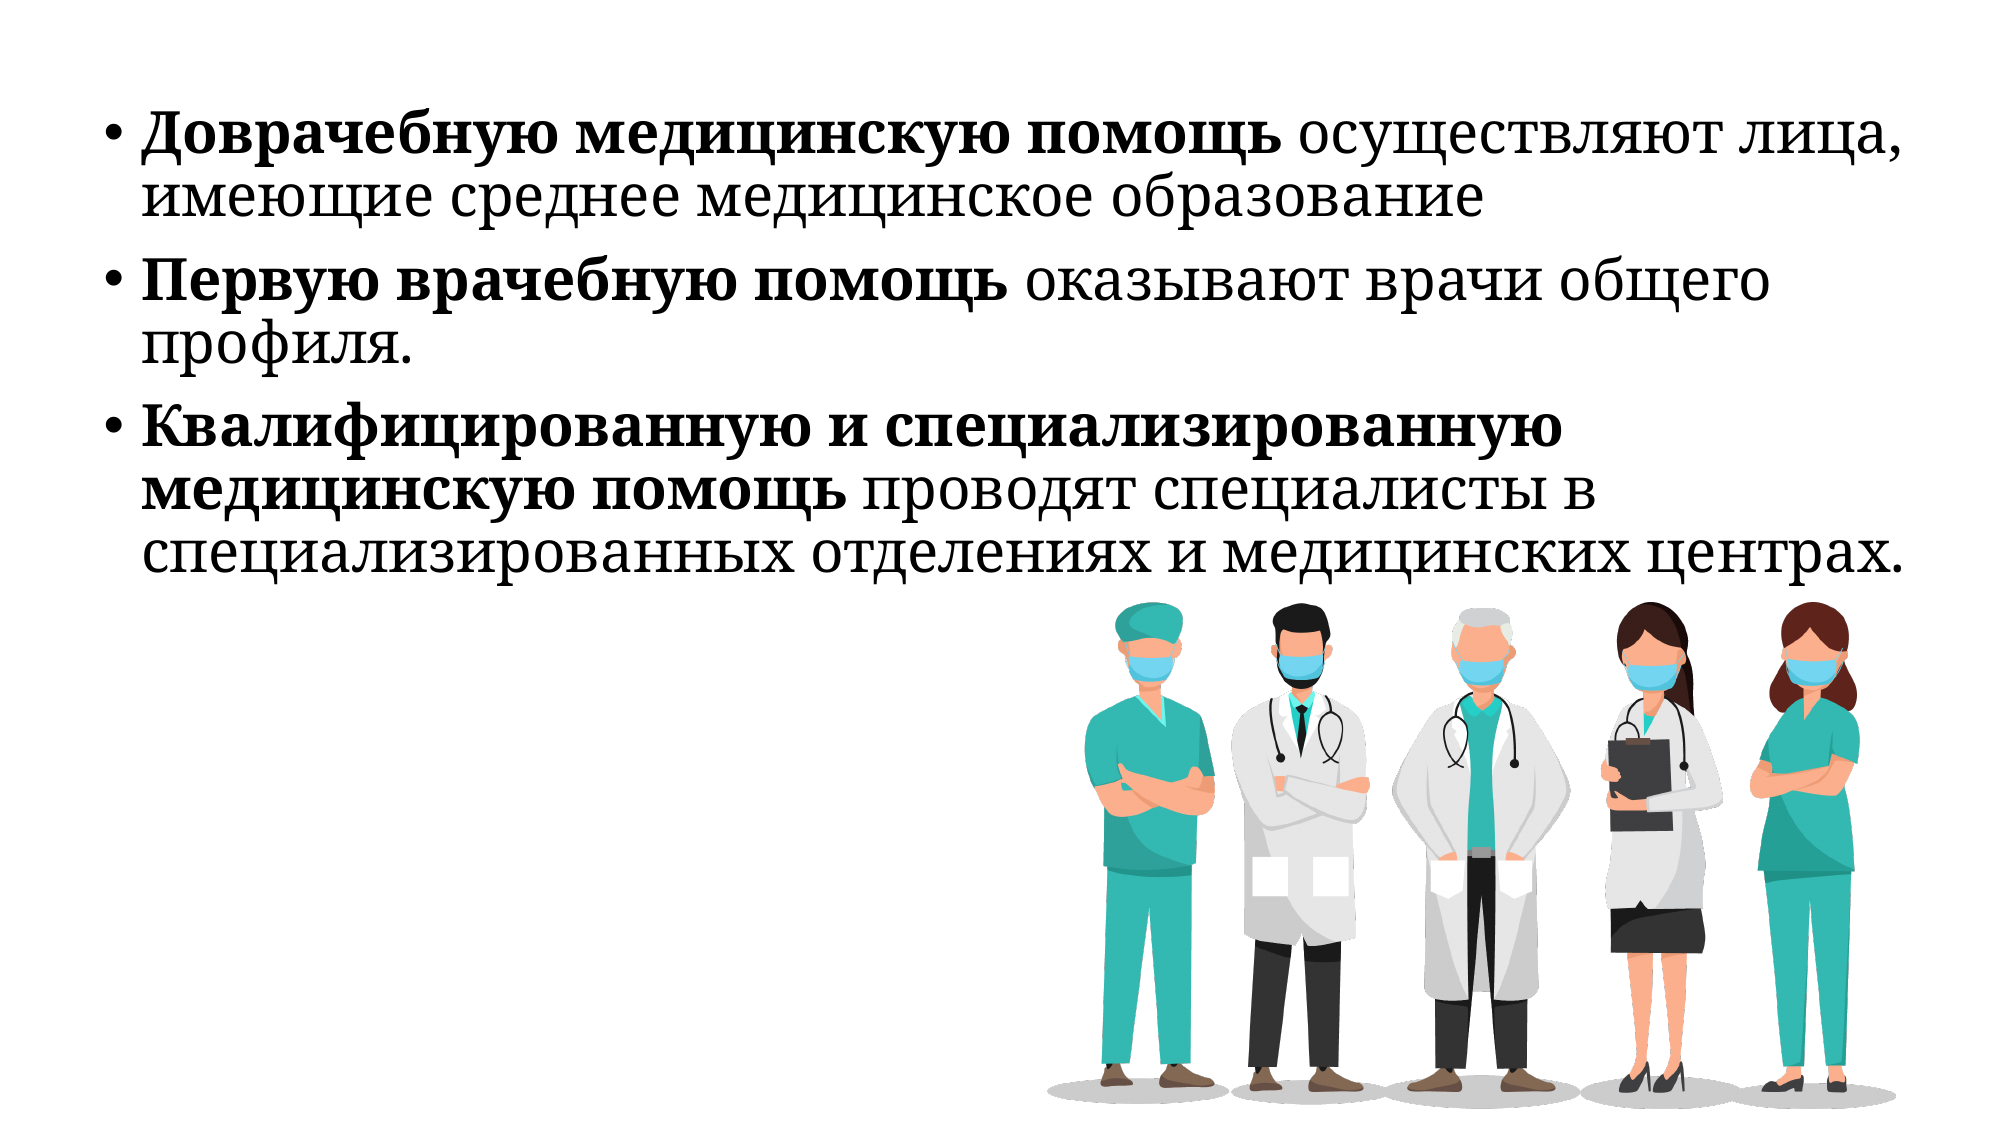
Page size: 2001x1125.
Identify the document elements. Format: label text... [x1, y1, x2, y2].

list Доврачебную медицинскую помощь осуществляют лица, имеющие среднее медицинское образование Первую врачебную помощь оказывают врачи общего профиля. Квалифицированную и специализированную медицинскую помощь проводят специалисты в специализированных отделениях и медицинских центрах. [88, 95, 2000, 929]
picture [1032, 582, 1912, 1125]
